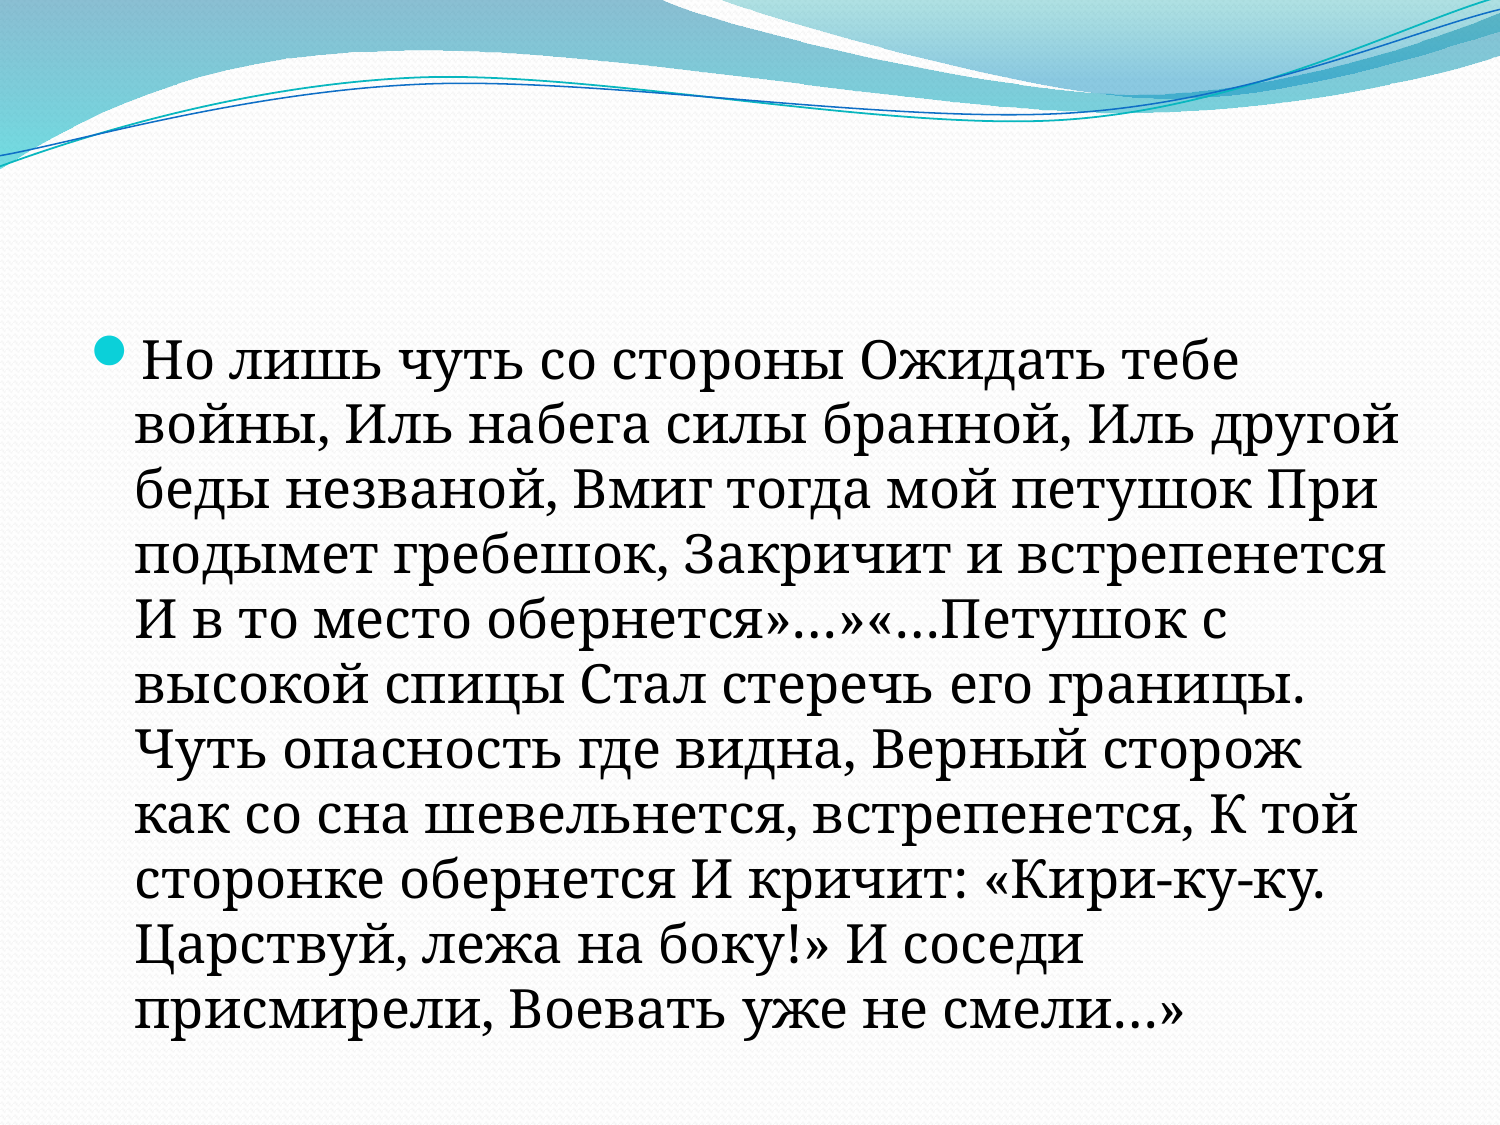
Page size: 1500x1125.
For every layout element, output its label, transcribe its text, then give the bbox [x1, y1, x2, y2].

list Но лишь чуть со стороны Ожидать тебе войны, Иль набега силы бранной, Иль другой беды незваной, Вмиг тогда мой петушок При подымет гребешок, Закричит и встрепенется И в то место обернется»…»«…Петушок с высокой спицы Стал стеречь его границы. Чуть опасность где видна, Верный сторож как со сна шевельнется, встрепенется, К той сторонке обернется И кричит: «Кири-ку-ку. Царствуй, лежа на боку!» И соседи присмирели, Воевать уже не смели…» [74, 317, 1426, 1038]
